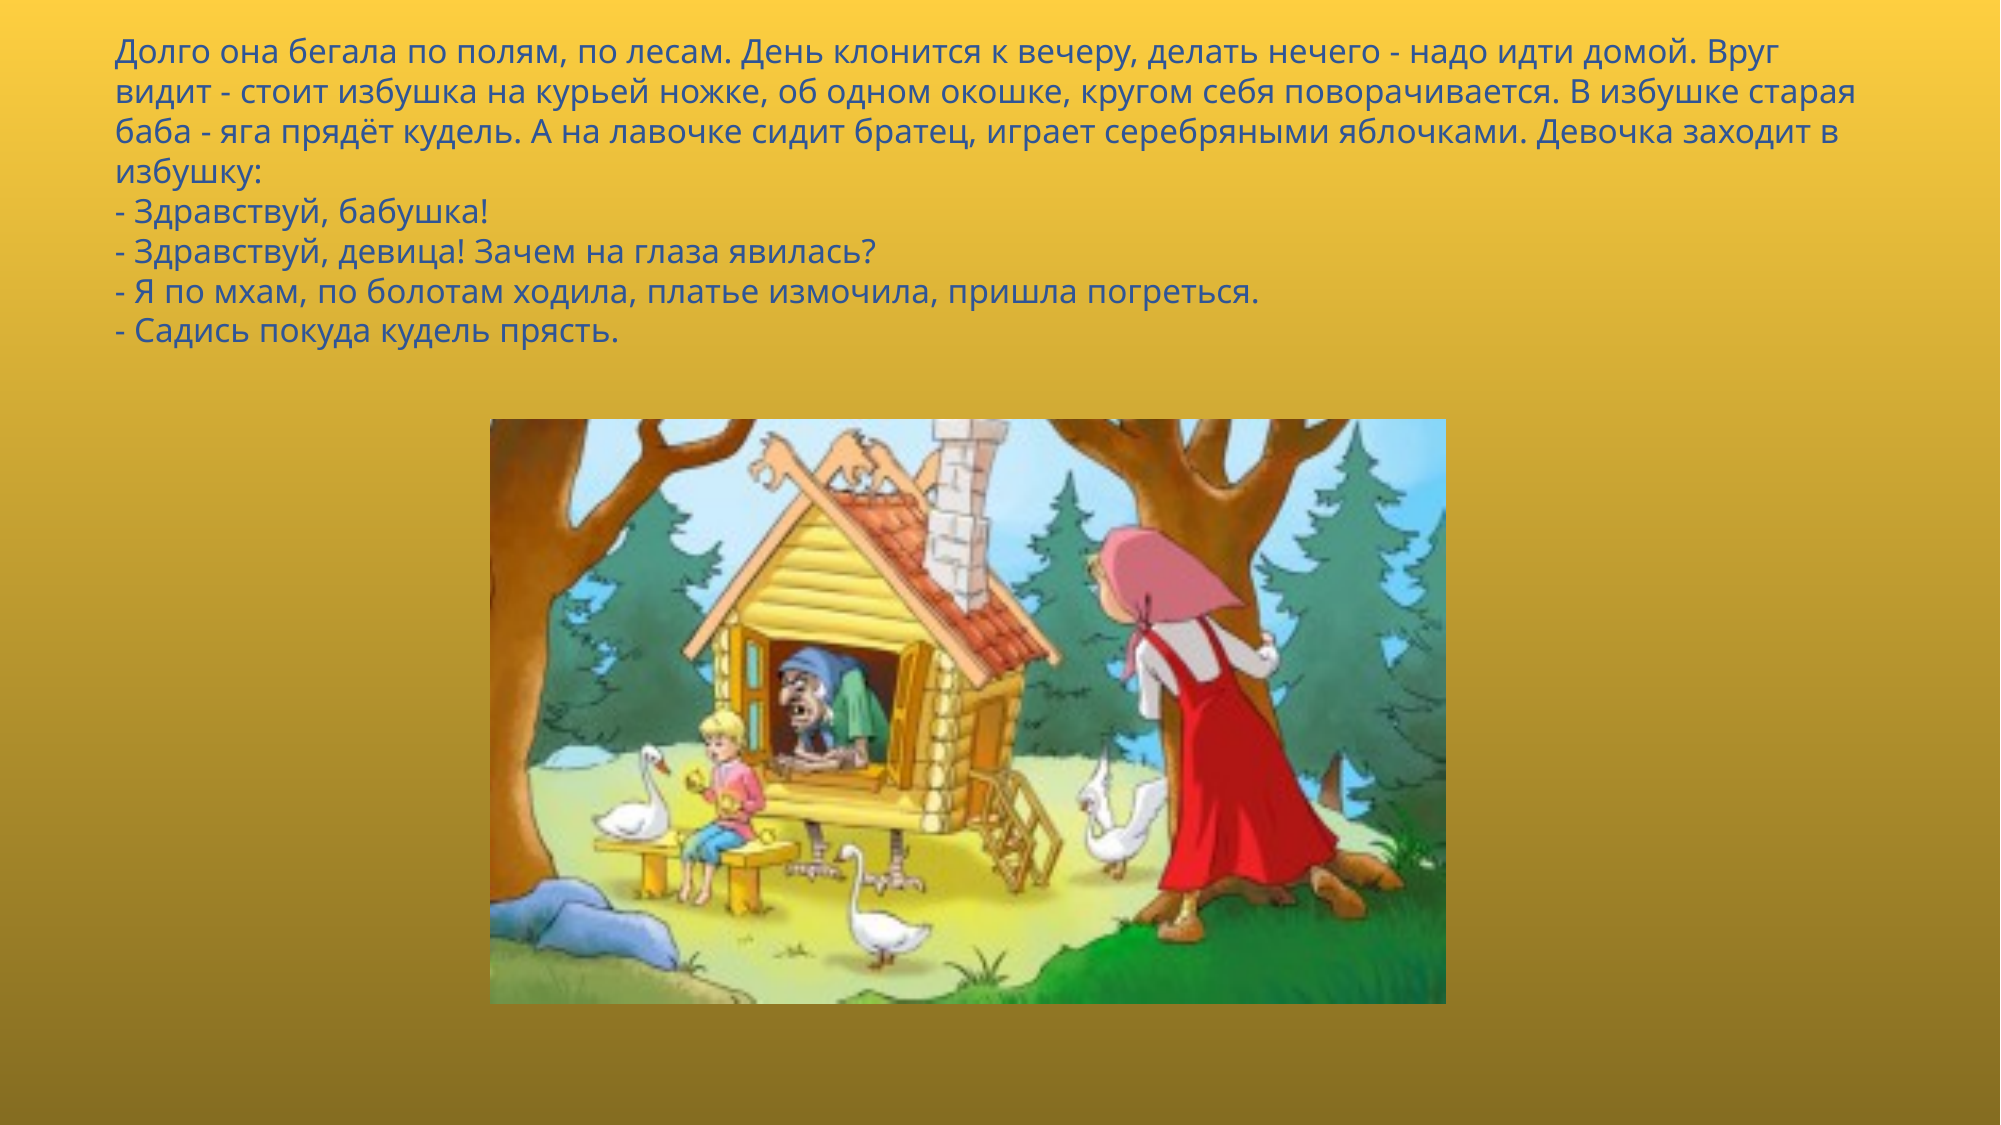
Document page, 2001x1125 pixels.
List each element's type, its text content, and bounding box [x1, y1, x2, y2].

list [490, 419, 1446, 1004]
title Долго она бегала по полям, по лесам. День клонится к вечеру, делать нечего - надо идти домой. Вруг видит - стоит избушка на курьей ножке, об одном окошке, кругом себя поворачивается. В избушке старая баба - яга прядёт кудель. А на лавочке сидит братец, играет серебряными яблочками. Девочка заходит в избушку: - Здравствуй, бабушка! - Здравствуй, девица! Зачем на глаза явилась? - Я по мхам, по болотам ходила, платье измочила, пришла погреться. - Садись покуда кудель прясть. [99, 44, 1901, 335]
